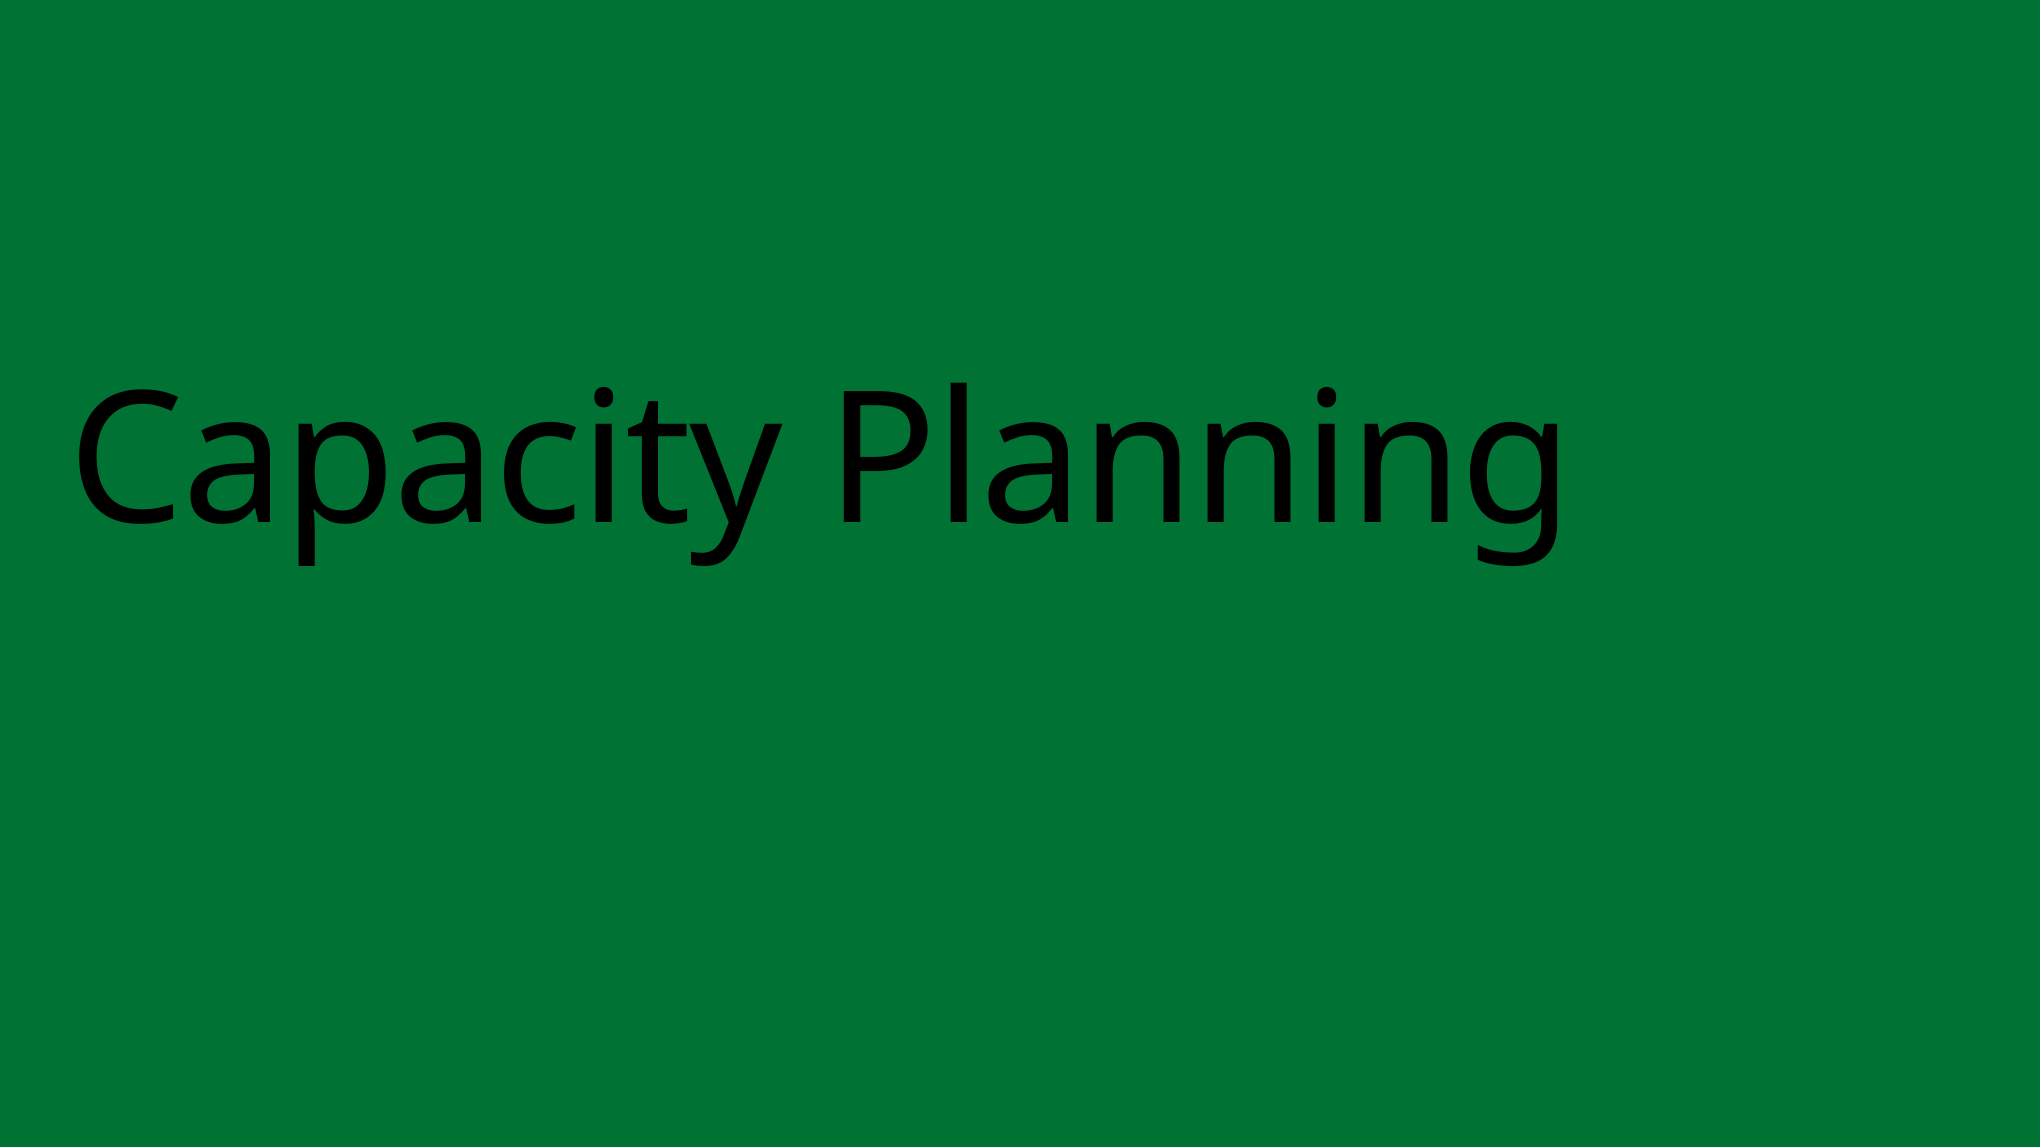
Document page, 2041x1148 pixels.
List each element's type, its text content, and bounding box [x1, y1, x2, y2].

title Capacity Planning [45, 348, 1996, 650]
